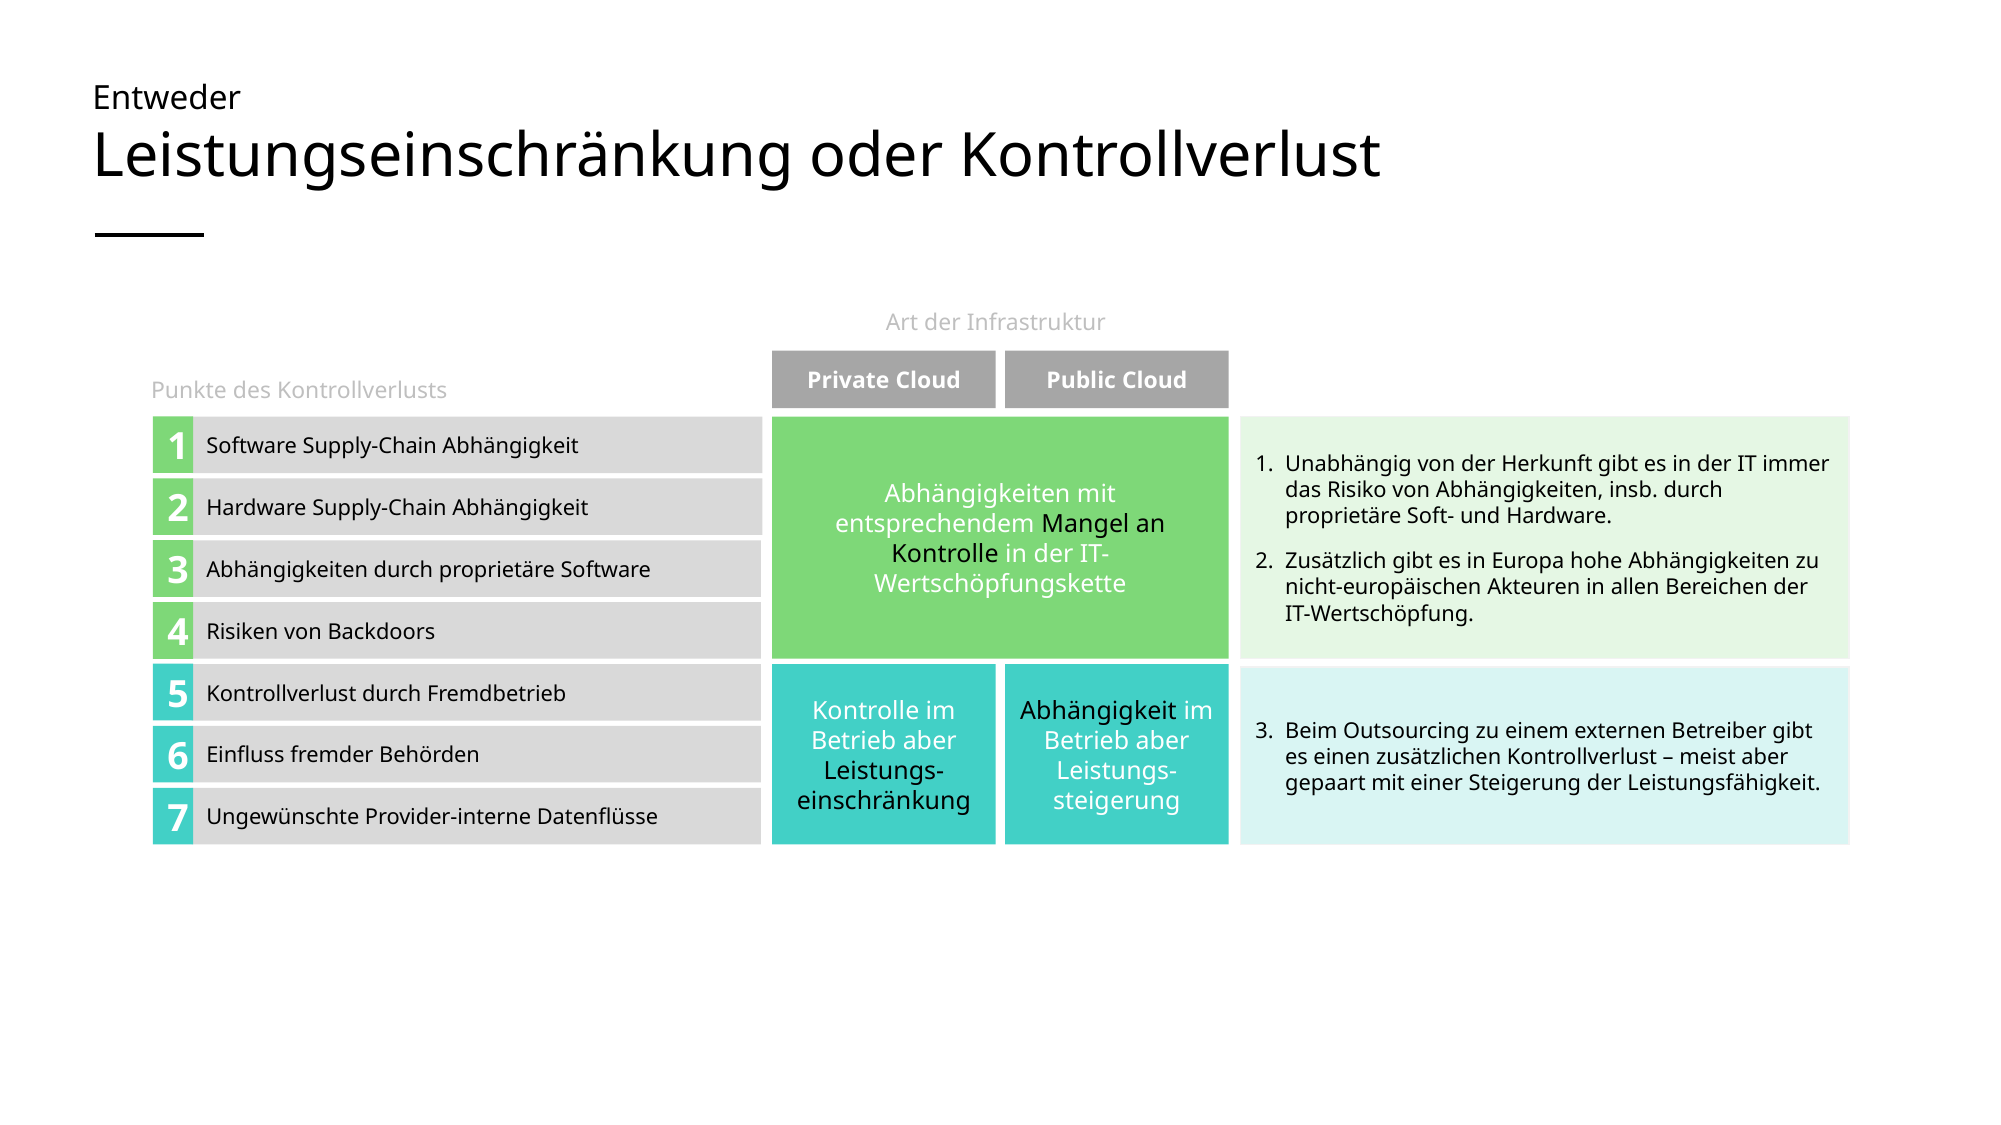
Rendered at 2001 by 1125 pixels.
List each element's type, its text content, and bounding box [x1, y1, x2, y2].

text_box 4 [152, 601, 194, 660]
text_box Art der Infrastruktur [767, 292, 1225, 350]
text_box Risiken von Backdoors [194, 602, 761, 659]
text_box Private Cloud [772, 350, 996, 409]
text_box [772, 416, 1229, 845]
title Entweder Leistungseinschränkung oder Kontrollverlust [77, 67, 1803, 197]
text_box 7 [152, 787, 194, 845]
text_box 6 [152, 725, 194, 783]
text_box Unabhängig von der Herkunft gibt es in der IT immer das Risiko von Abhängigkeiten, insb. durch proprietäre Soft- und Hardware. Zusätzlich gibt es in Europa hohe Abhängigkeiten zu nicht-europäischen Akteuren in allen Bereichen der IT-Wertschöpfung. [1240, 416, 1849, 659]
text_box 1 [152, 415, 194, 474]
text_box Einfluss fremder Behörden [194, 725, 761, 783]
text_box Ungewünschte Provider-interne Datenflüsse [194, 787, 761, 845]
text_box 5 [152, 663, 194, 722]
text_box Kontrollverlust durch Fremdbetrieb [194, 664, 761, 721]
text_box Public Cloud [1005, 350, 1229, 409]
text_box 2 [152, 477, 194, 536]
text_box 3. Beim Outsourcing zu einem externen Betreiber gibt es einen zusätzlichen Kontrollverlust – meist aber gepaart mit einer Steigerung der Leistungsfähigkeit. [1240, 666, 1849, 845]
text_box 3 [152, 539, 194, 598]
text_box Software Supply-Chain Abhängigkeit [194, 416, 763, 474]
text_box Abhängigkeiten durch proprietäre Software [194, 540, 761, 597]
text_box Punkte des Kontrollverlusts [151, 360, 549, 419]
text_box Hardware Supply-Chain Abhängigkeit [194, 478, 763, 535]
